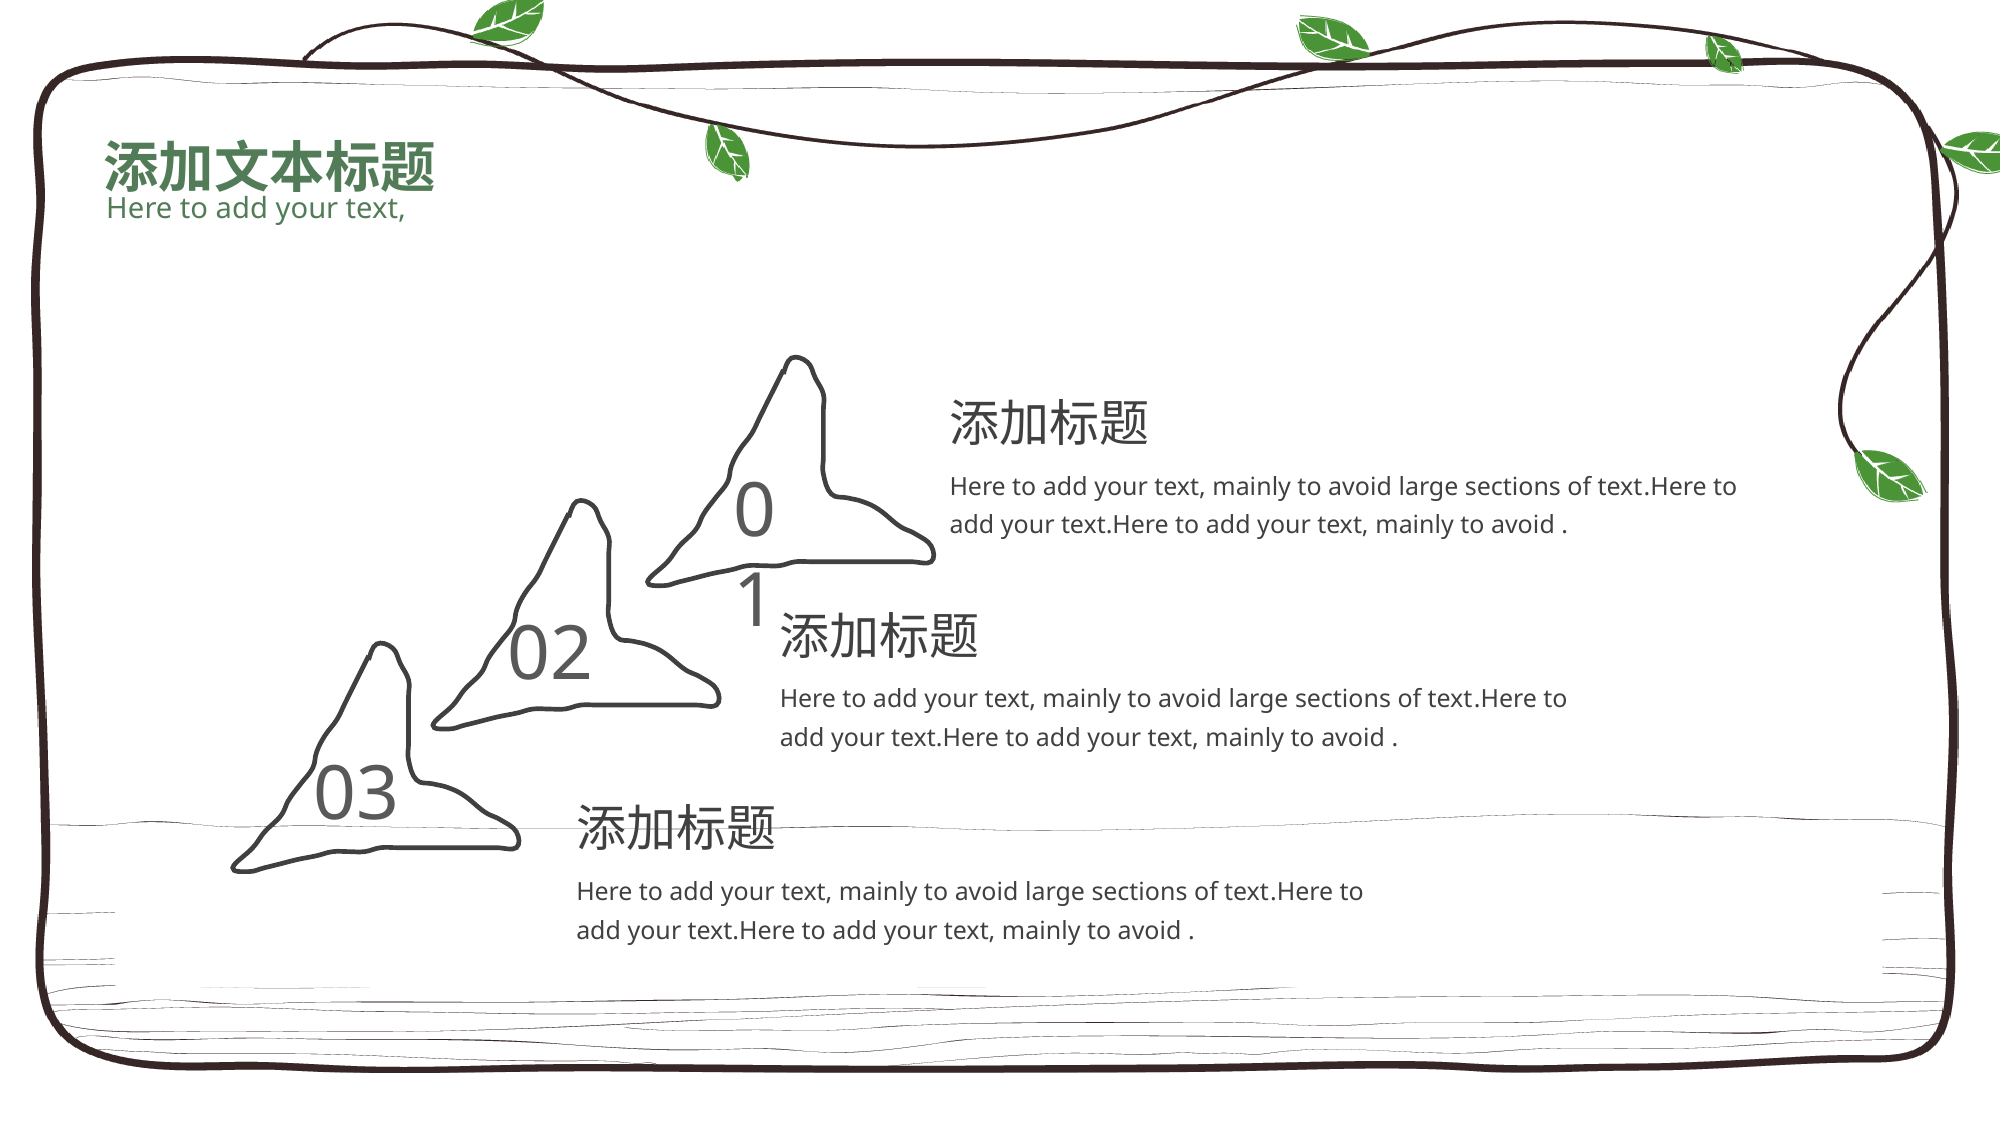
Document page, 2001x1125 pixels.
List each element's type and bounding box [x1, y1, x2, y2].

text_box [934, 383, 1778, 587]
text_box [647, 357, 934, 586]
text_box [765, 596, 1608, 800]
text_box [232, 643, 520, 872]
text_box [561, 789, 1405, 993]
text_box [432, 500, 720, 729]
text_box [31, 0, 2000, 1073]
text_box [0, 91, 571, 233]
